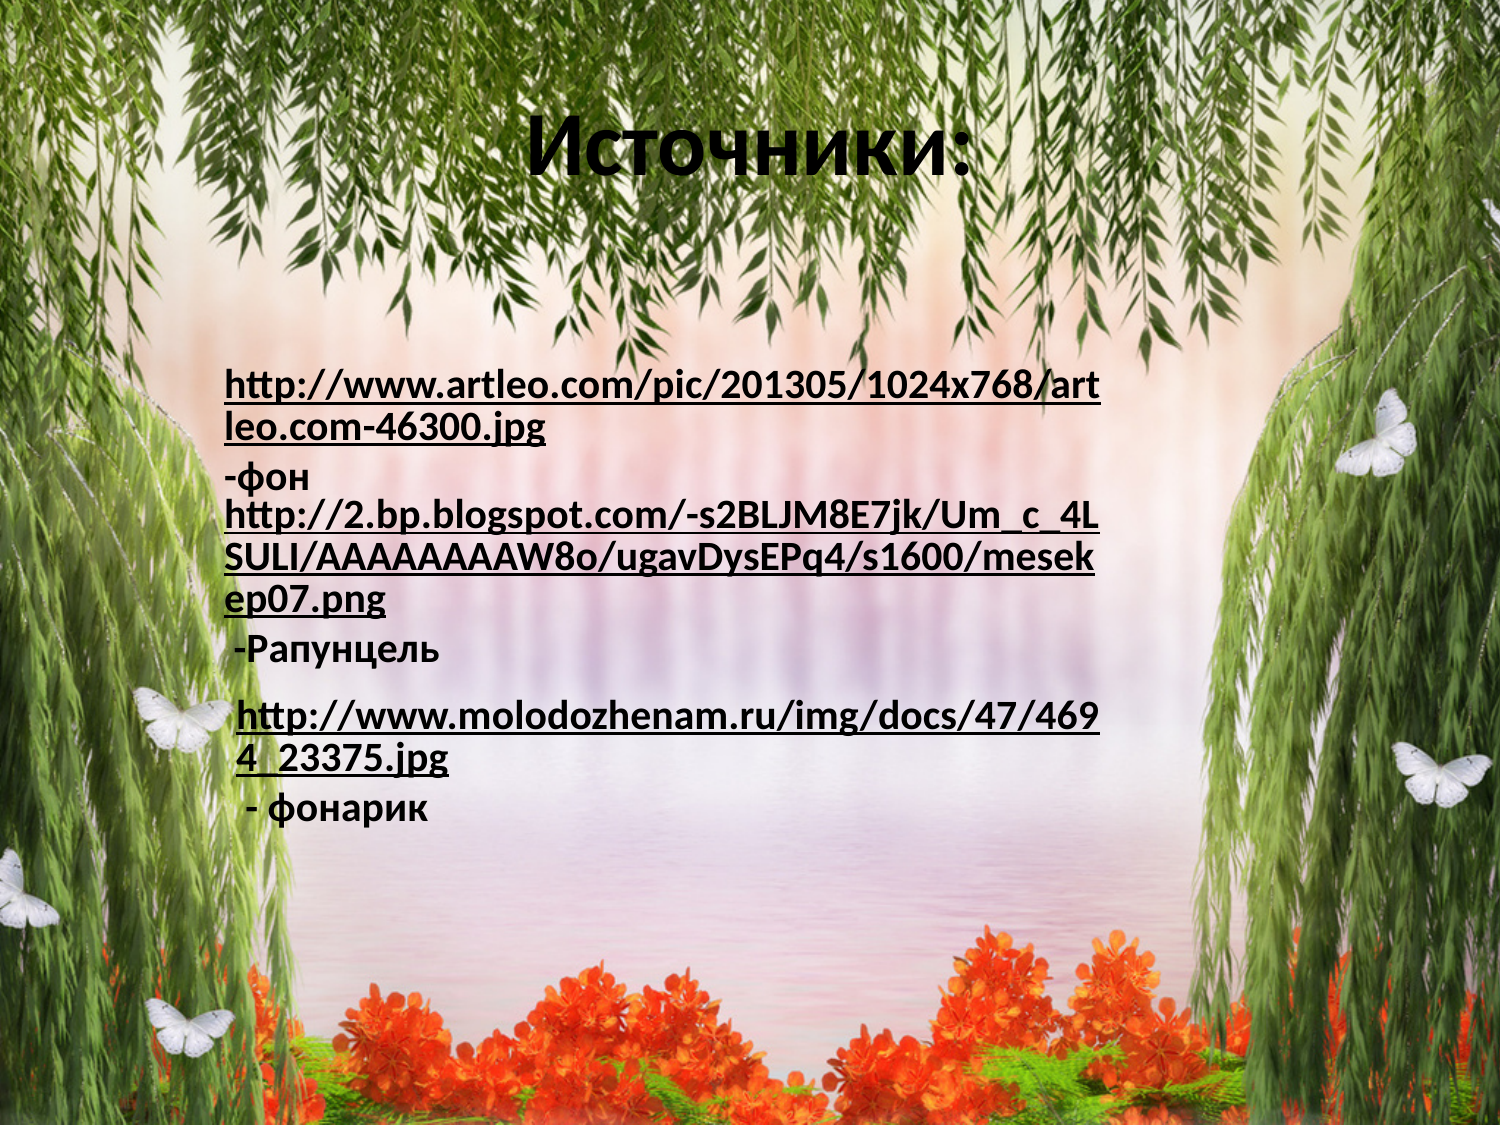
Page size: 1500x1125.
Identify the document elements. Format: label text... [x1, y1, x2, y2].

text_box http://www.artleo.com/pic/201305/1024x768/artleo.com-46300.jpg-фон [135, 349, 1125, 479]
text_box [41, 278, 1436, 429]
text_box http://2.bp.blogspot.com/-s2BLJM8E7jk/Um_c_4LSULI/AAAAAAAAW8o/ugavDysEPq4/s1600/mesekep07.png -Рапунцель [135, 479, 1125, 730]
text_box http://www.molodozhenam.ru/img/docs/47/4694_23375.jpg - фонарик [147, 680, 1125, 846]
title Источники: [75, 45, 1425, 233]
picture [0, 0, 1500, 1125]
